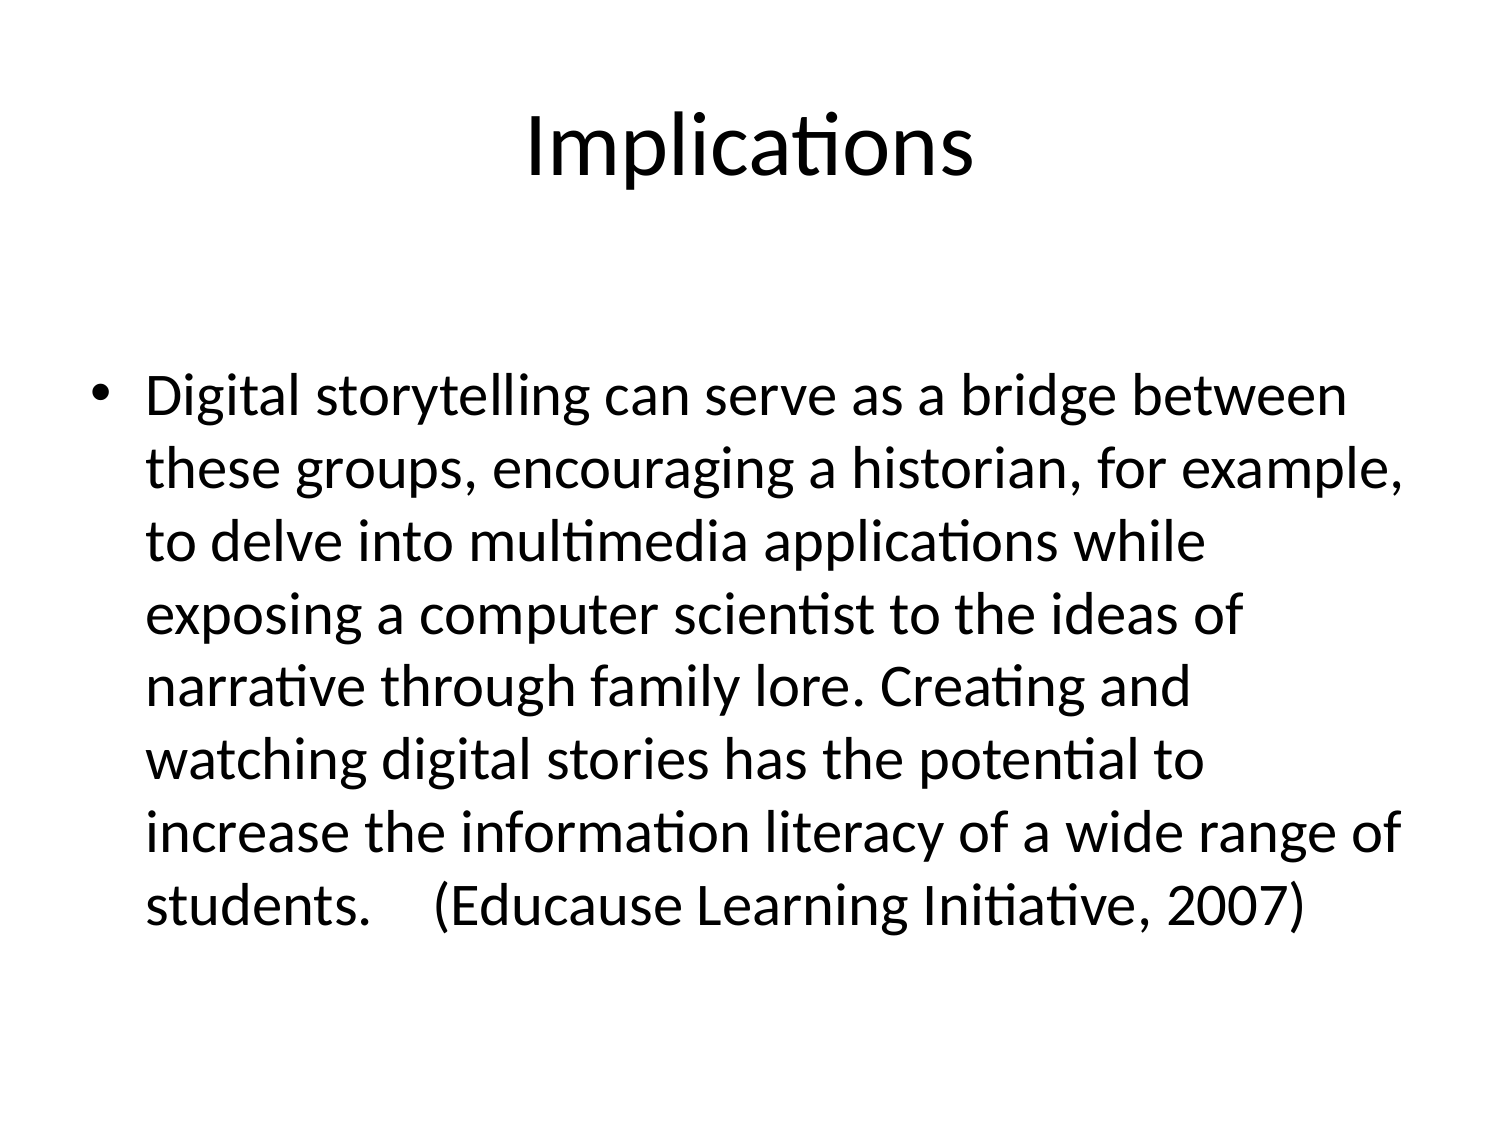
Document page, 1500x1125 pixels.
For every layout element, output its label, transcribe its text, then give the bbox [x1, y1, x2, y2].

list Digital storytelling can serve as a bridge between these groups, encouraging a historian, for example, to delve into multimedia applications while exposing a computer scientist to the ideas of narrative through family lore. Creating and watching digital stories has the potential to increase the information literacy of a wide range of students. (Educause Learning Initiative, 2007) [75, 262, 1425, 1005]
title Implications [75, 45, 1425, 233]
